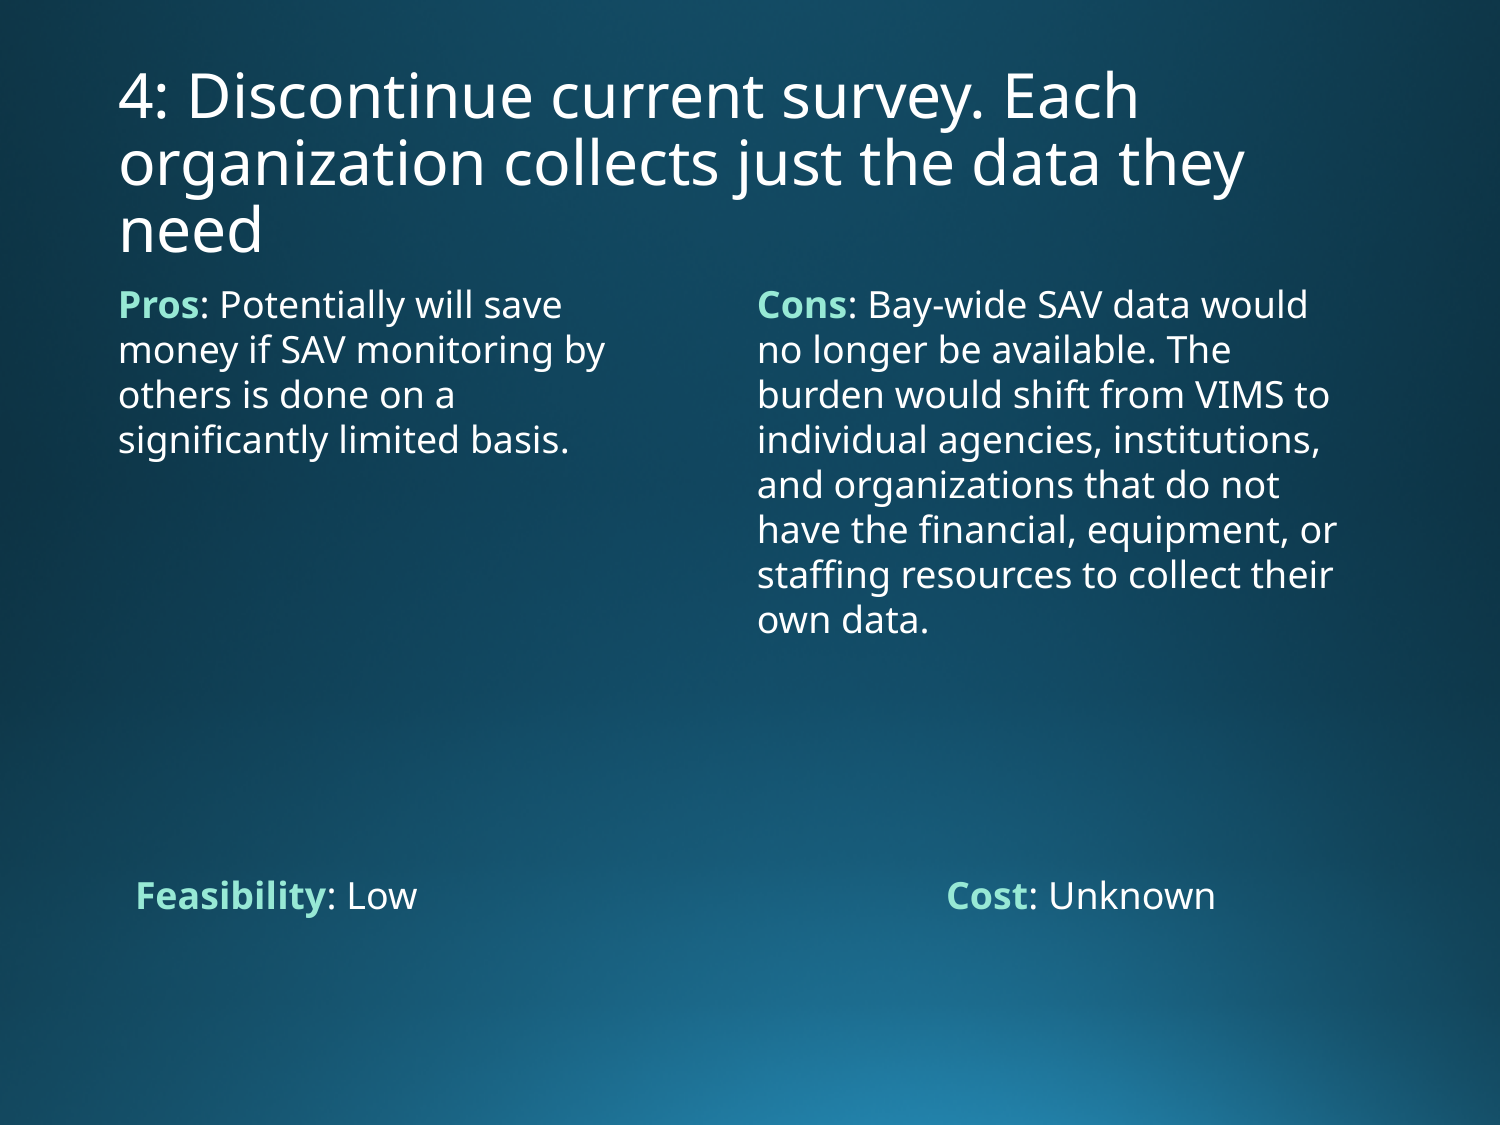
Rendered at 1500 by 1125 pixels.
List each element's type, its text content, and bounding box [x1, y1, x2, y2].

text_box Pros: Potentially will save money if SAV monitoring by others is done on a significantly limited basis. [103, 273, 663, 469]
picture [0, 0, 1500, 1125]
text_box Feasibility: Low [120, 864, 785, 925]
text_box Cost: Unknown [931, 864, 1318, 925]
title 4: Discontinue current survey. Each organization collects just the data they need [103, 56, 1397, 275]
text_box Cons: Bay-wide SAV data would no longer be available. The burden would shift from VIMS to individual agencies, institutions, and organizations that do not have the financial, equipment, or staffing resources to collect their own data. [742, 273, 1374, 649]
